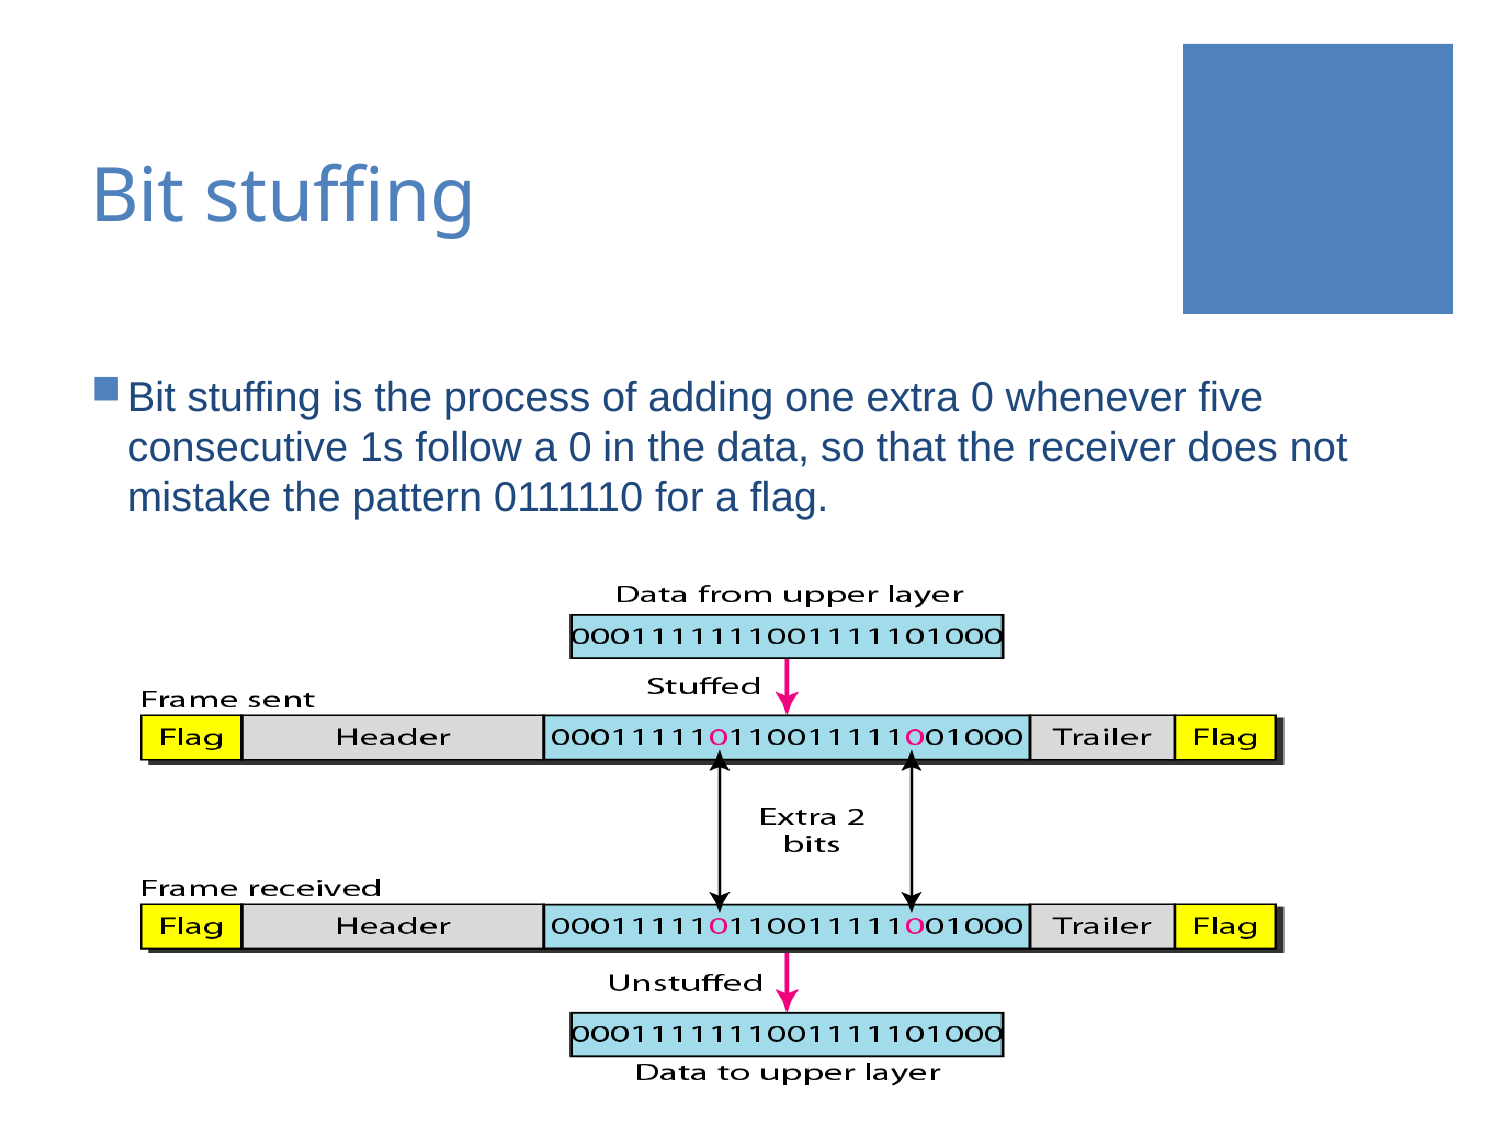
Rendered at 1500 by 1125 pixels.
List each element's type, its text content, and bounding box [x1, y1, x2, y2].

picture [140, 581, 1286, 1086]
title Bit stuffing [75, 56, 1143, 244]
list Bit stuffing is the process of adding one extra 0 whenever five consecutive 1s follow a 0 in the data, so that the receiver does not mistake the pattern 0111110 for a flag. [75, 362, 1399, 1005]
